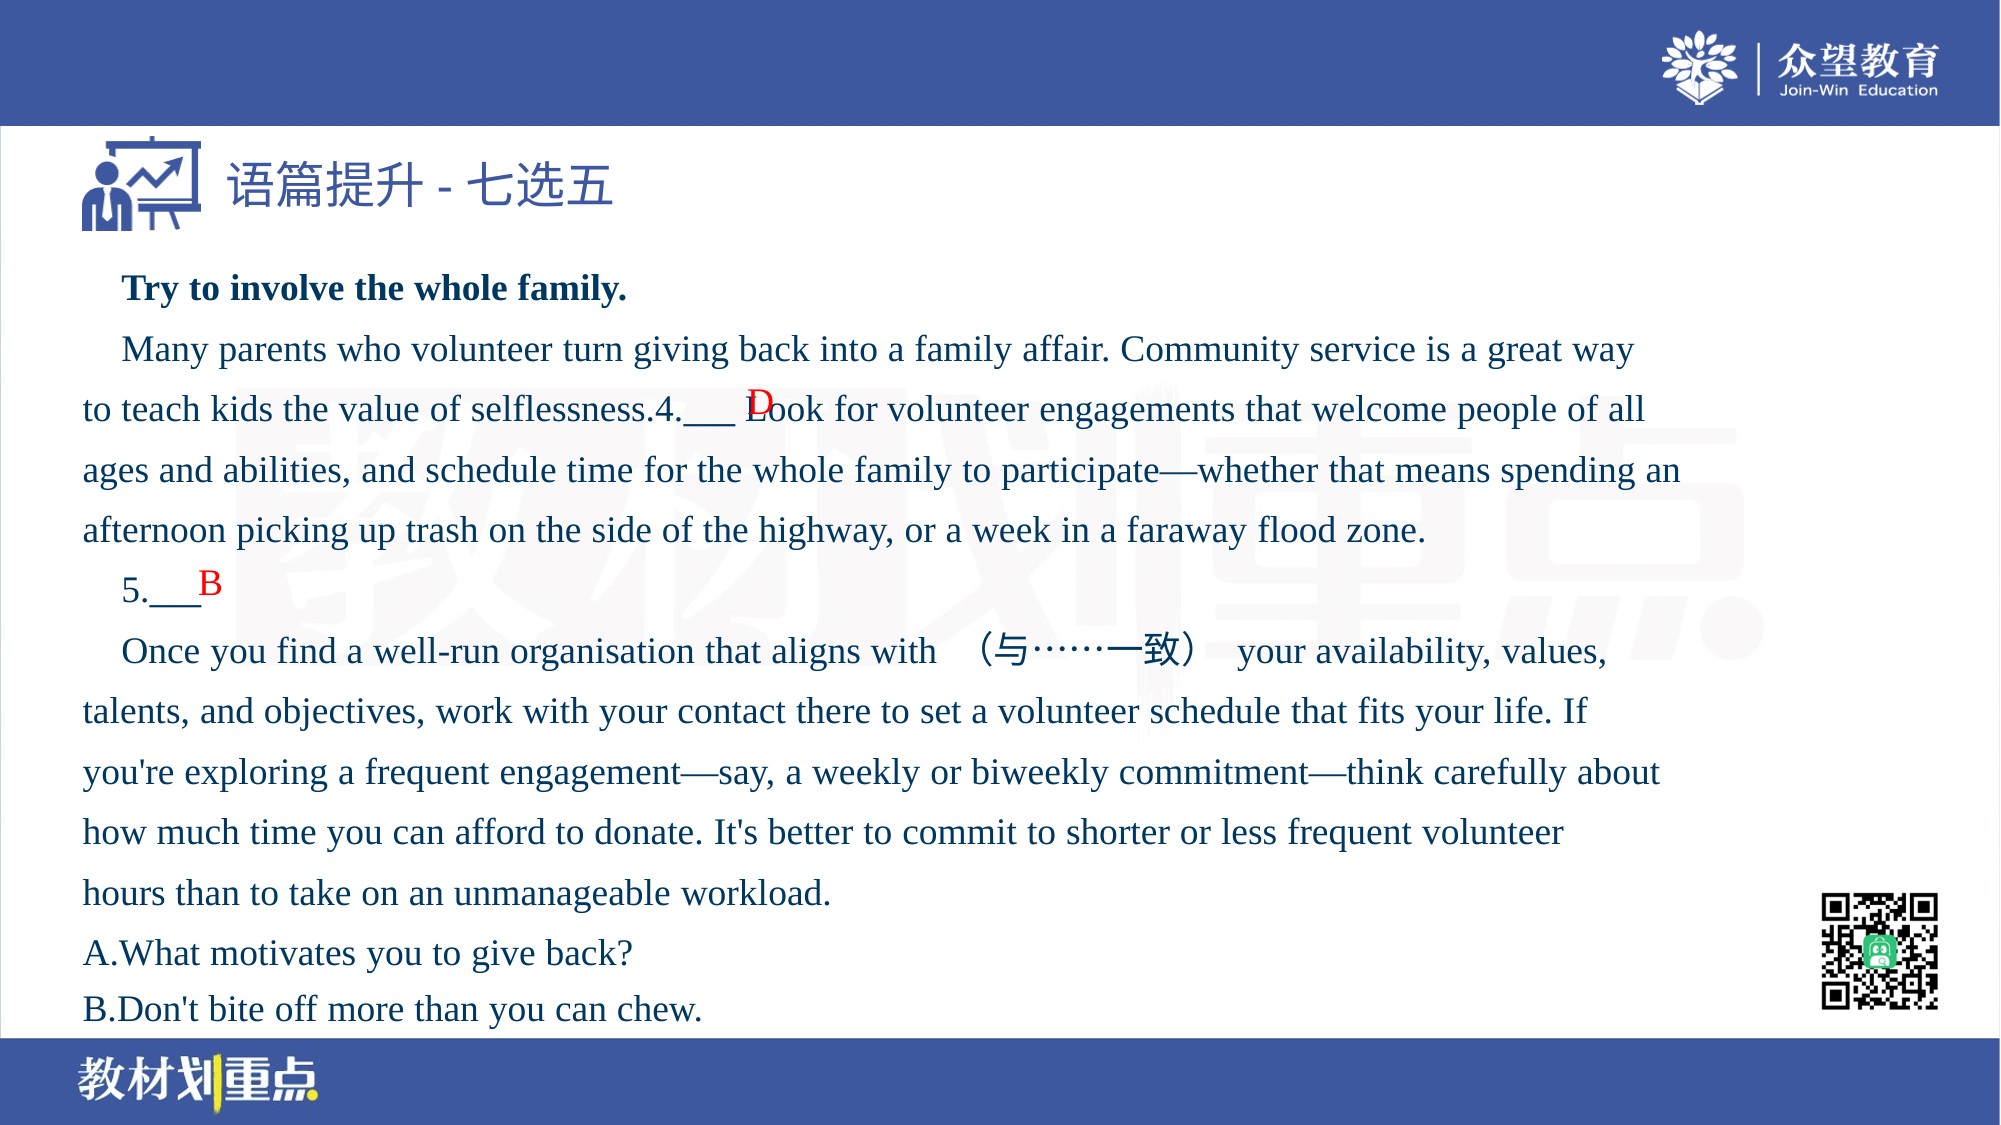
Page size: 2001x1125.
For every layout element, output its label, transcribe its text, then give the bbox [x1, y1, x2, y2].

picture [0, 0, 2000, 1125]
text_box D [733, 363, 788, 417]
text_box Try to involve the whole family. Many parents who volunteer turn giving back into a family affair. Community service is a great way to teach kids the value of selflessness.4.___ Look for volunteer engagements that welcome people of all ages and abilities, and schedule time for the whole family to participate—whether that means spending an afternoon picking up trash on the side of the highway, or a week in a faraway flood zone. 5.___ Once you find a well-run organisation that aligns with （与……一致） your availability, values, talents, and objectives, work with your contact there to set a volunteer schedule that fits your life. If you're exploring a frequent engagement—say, a weekly or biweekly commitment—think carefully about how much time you can afford to donate. It's better to commit to shorter or less frequent volunteer hours than to take on an unmanageable workload. A.What motivates you to give back? B.Don't bite off more than you can chew. [82, 247, 1817, 1025]
text_box B [184, 544, 237, 599]
